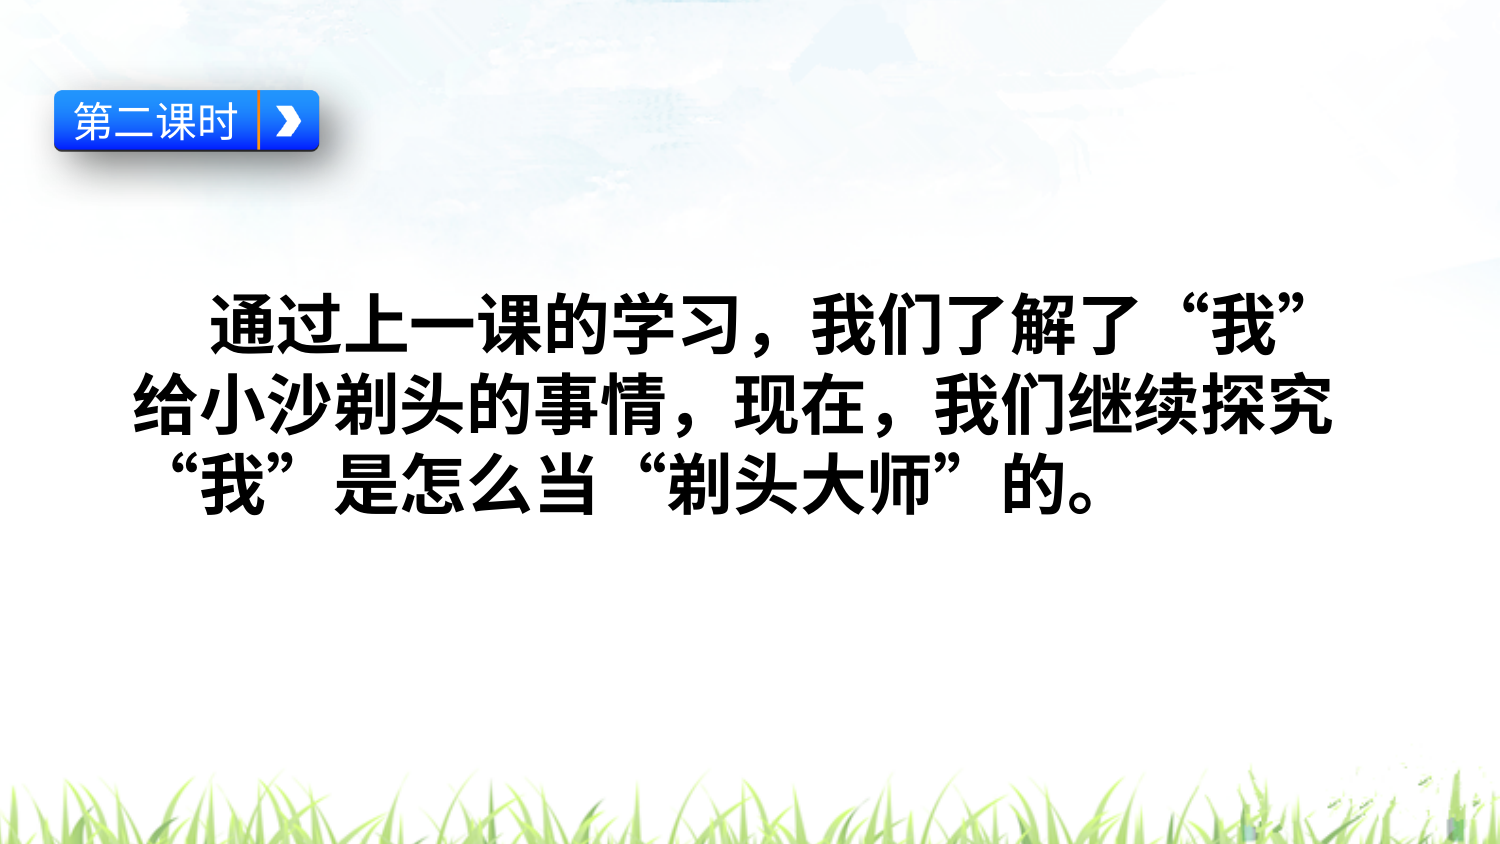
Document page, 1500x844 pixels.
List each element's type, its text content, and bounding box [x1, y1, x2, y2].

text_box 通过上一课的学习，我们了解了“我”给小沙剃头的事情，现在，我们继续探究“我”是怎么当“剃头大师”的。 [121, 277, 1374, 529]
picture [0, 0, 1500, 844]
